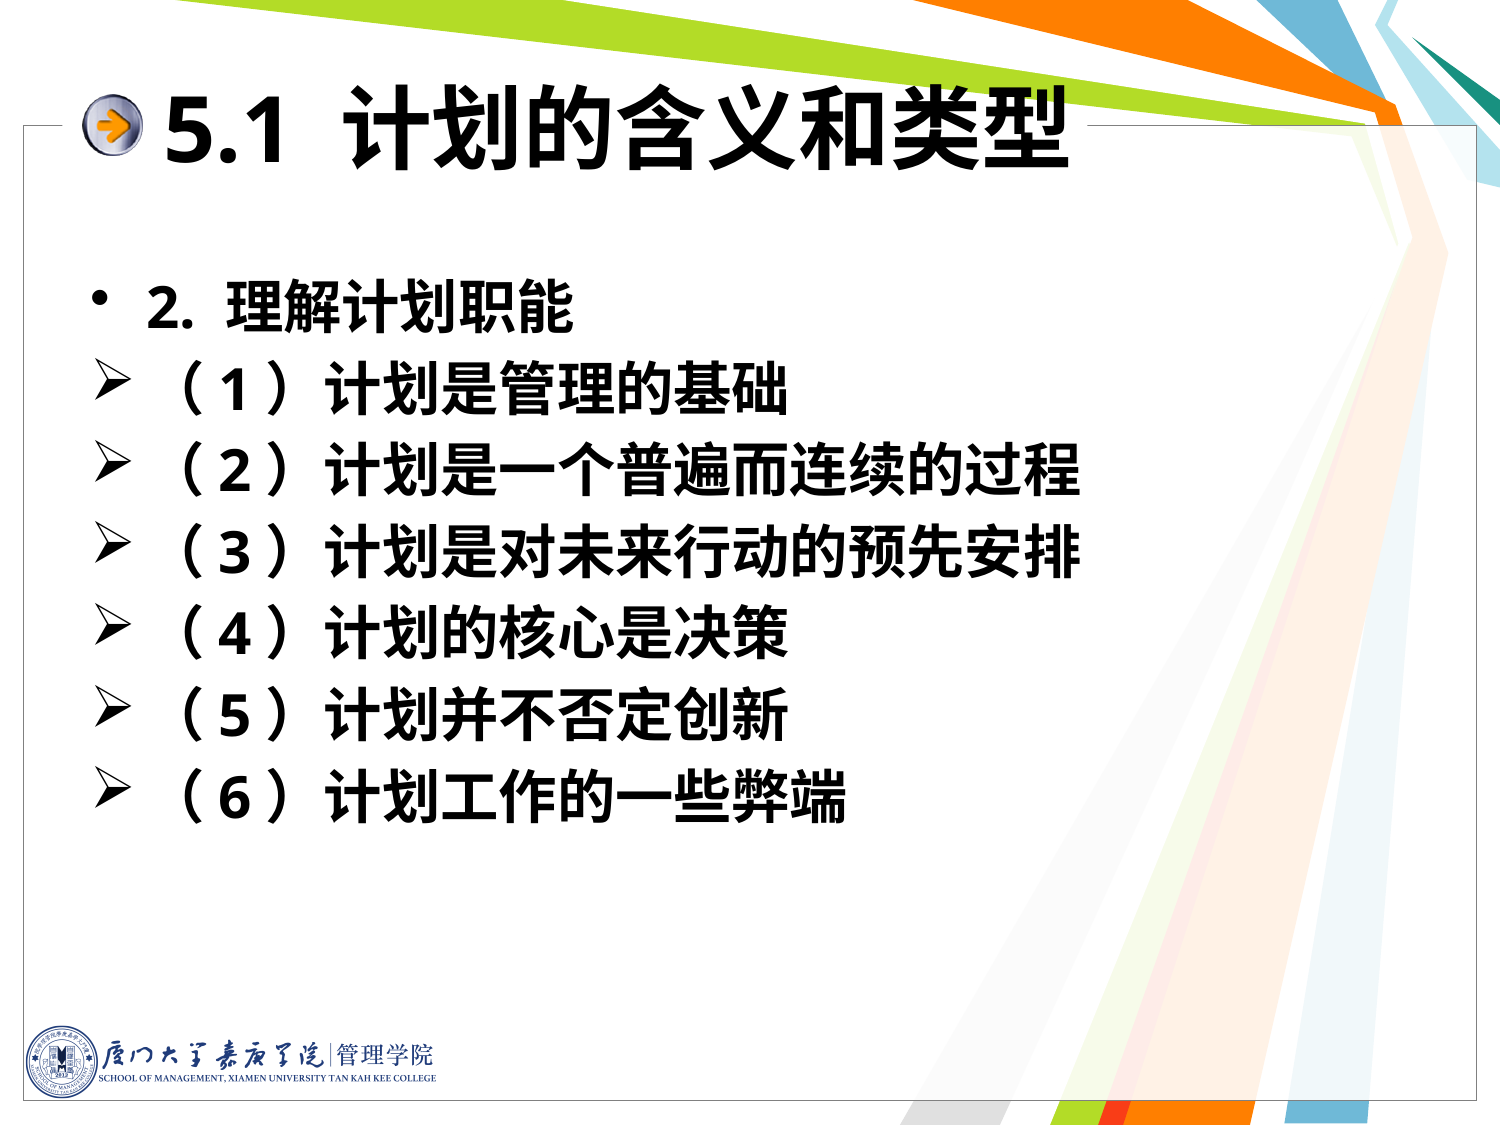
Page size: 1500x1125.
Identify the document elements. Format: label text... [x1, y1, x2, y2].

picture [82, 94, 143, 156]
picture [24, 1024, 438, 1100]
title 5.1 计划的含义和类型 [148, 32, 1182, 220]
list 2. 理解计划职能 （1）计划是管理的基础 （2）计划是一个普遍而连续的过程 （3）计划是对未来行动的预先安排 （4）计划的核心是决策 （5）计划并不否定创新 （6）计划工作的一些弊端 [75, 262, 1425, 1005]
